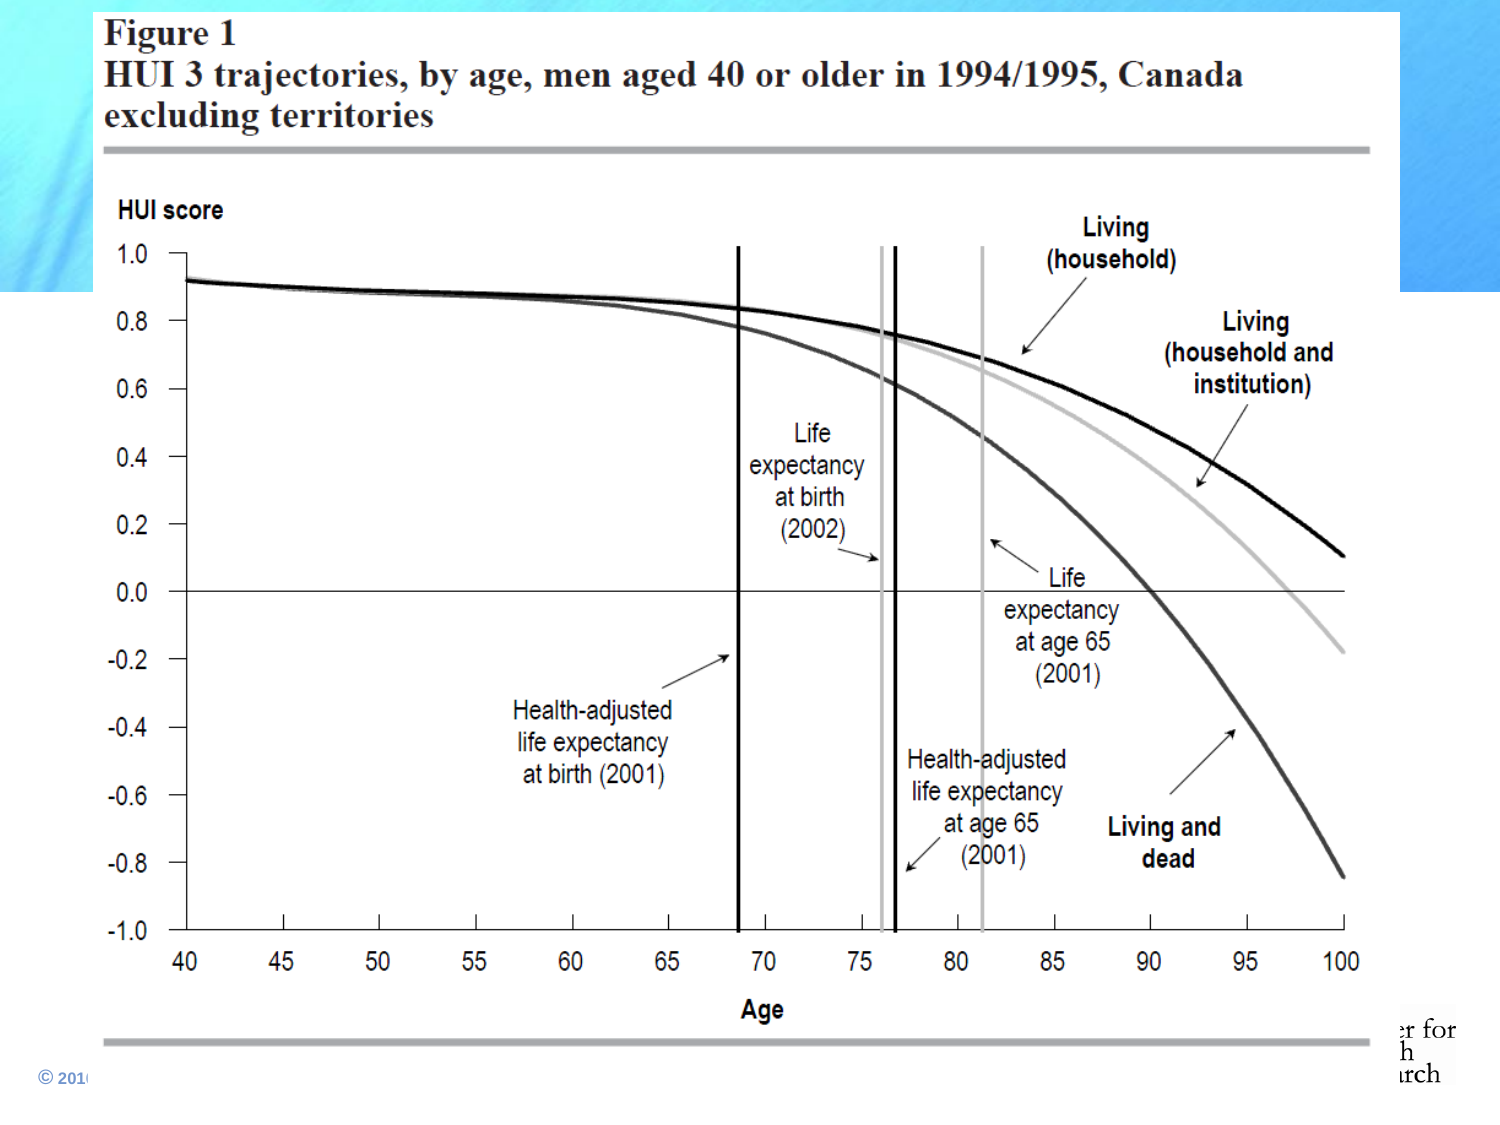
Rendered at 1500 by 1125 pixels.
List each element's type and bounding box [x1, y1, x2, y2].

picture [1401, 1004, 1456, 1085]
picture [0, 0, 1500, 292]
text_box [87, 12, 1401, 1116]
title [75, 39, 82, 255]
